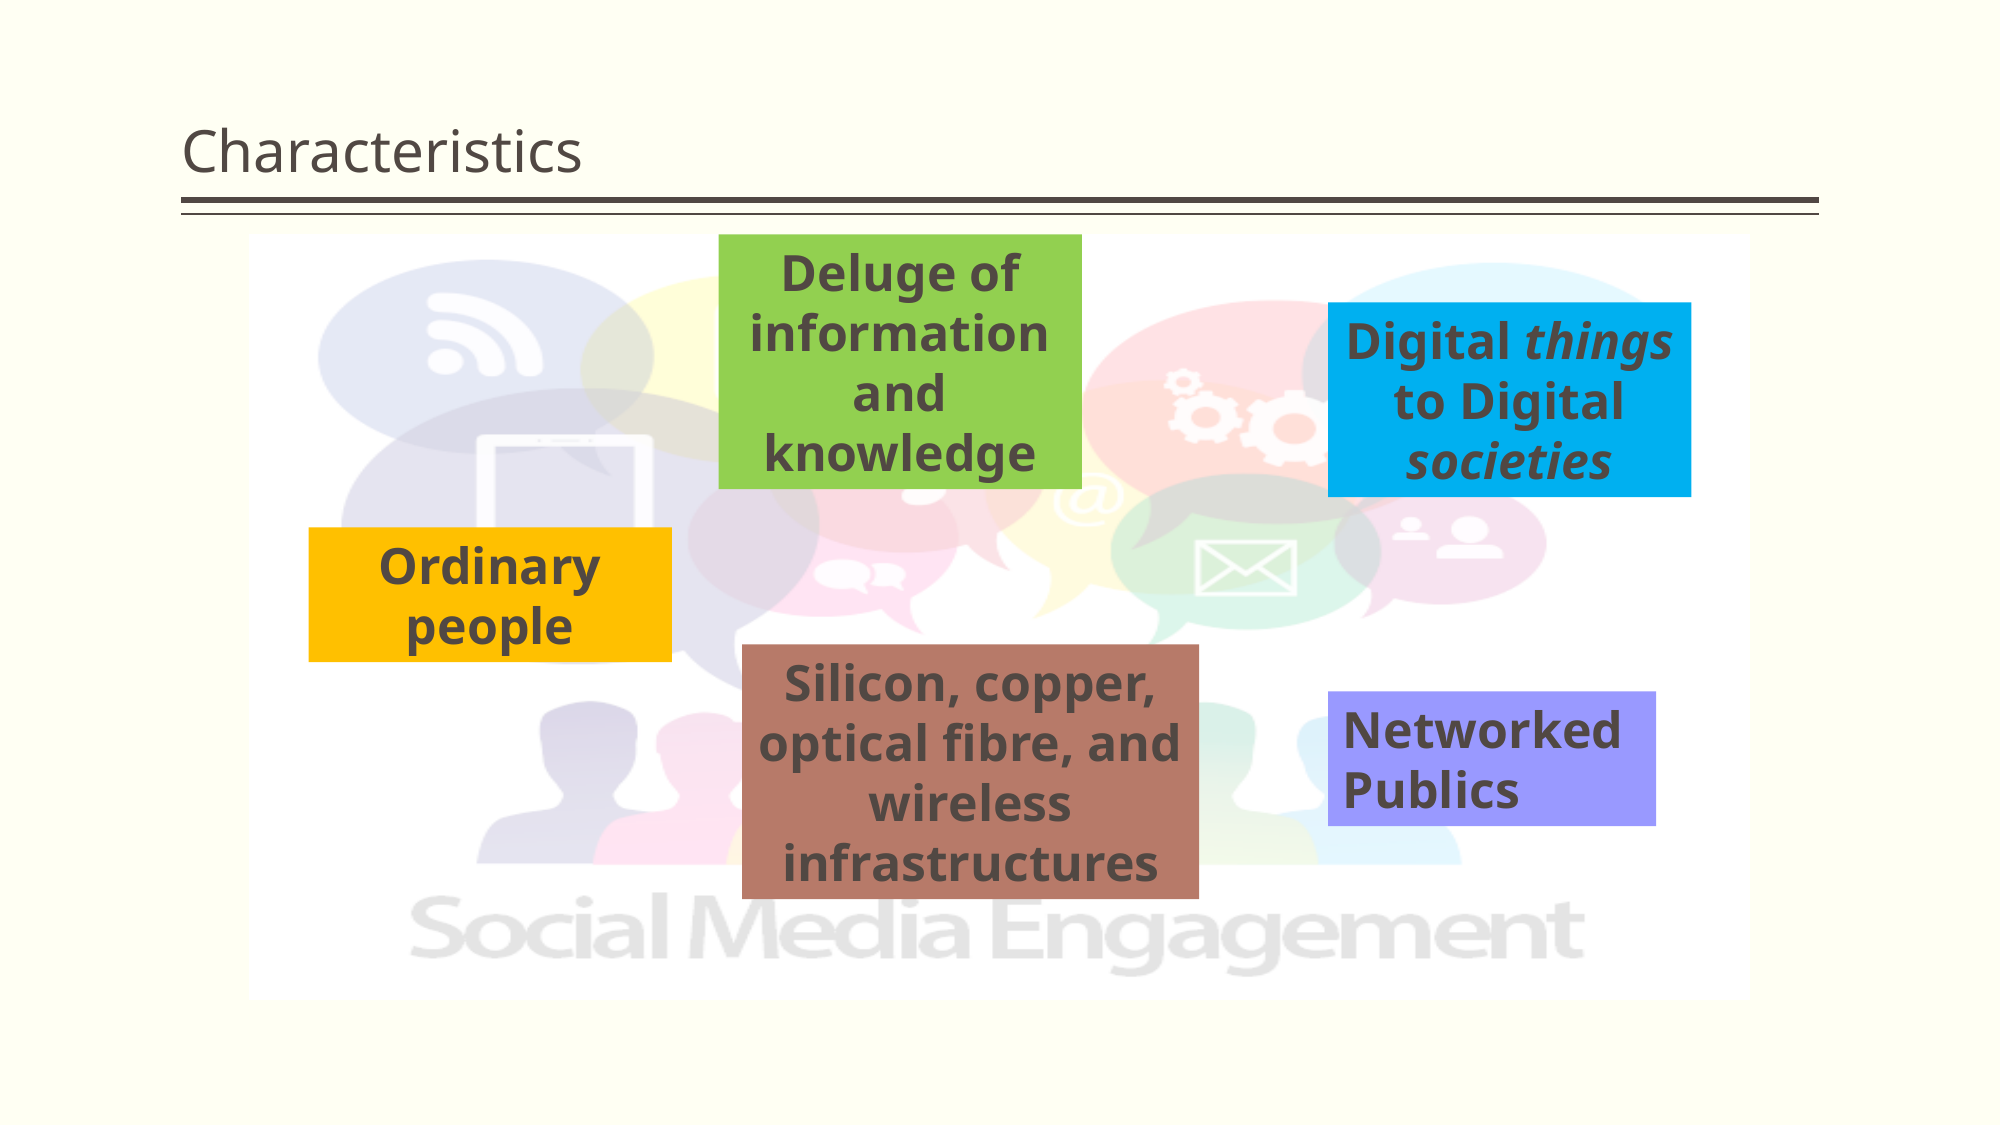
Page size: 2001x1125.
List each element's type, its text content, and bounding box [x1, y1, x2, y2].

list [249, 234, 1750, 1000]
title Characteristics [181, 12, 1819, 193]
